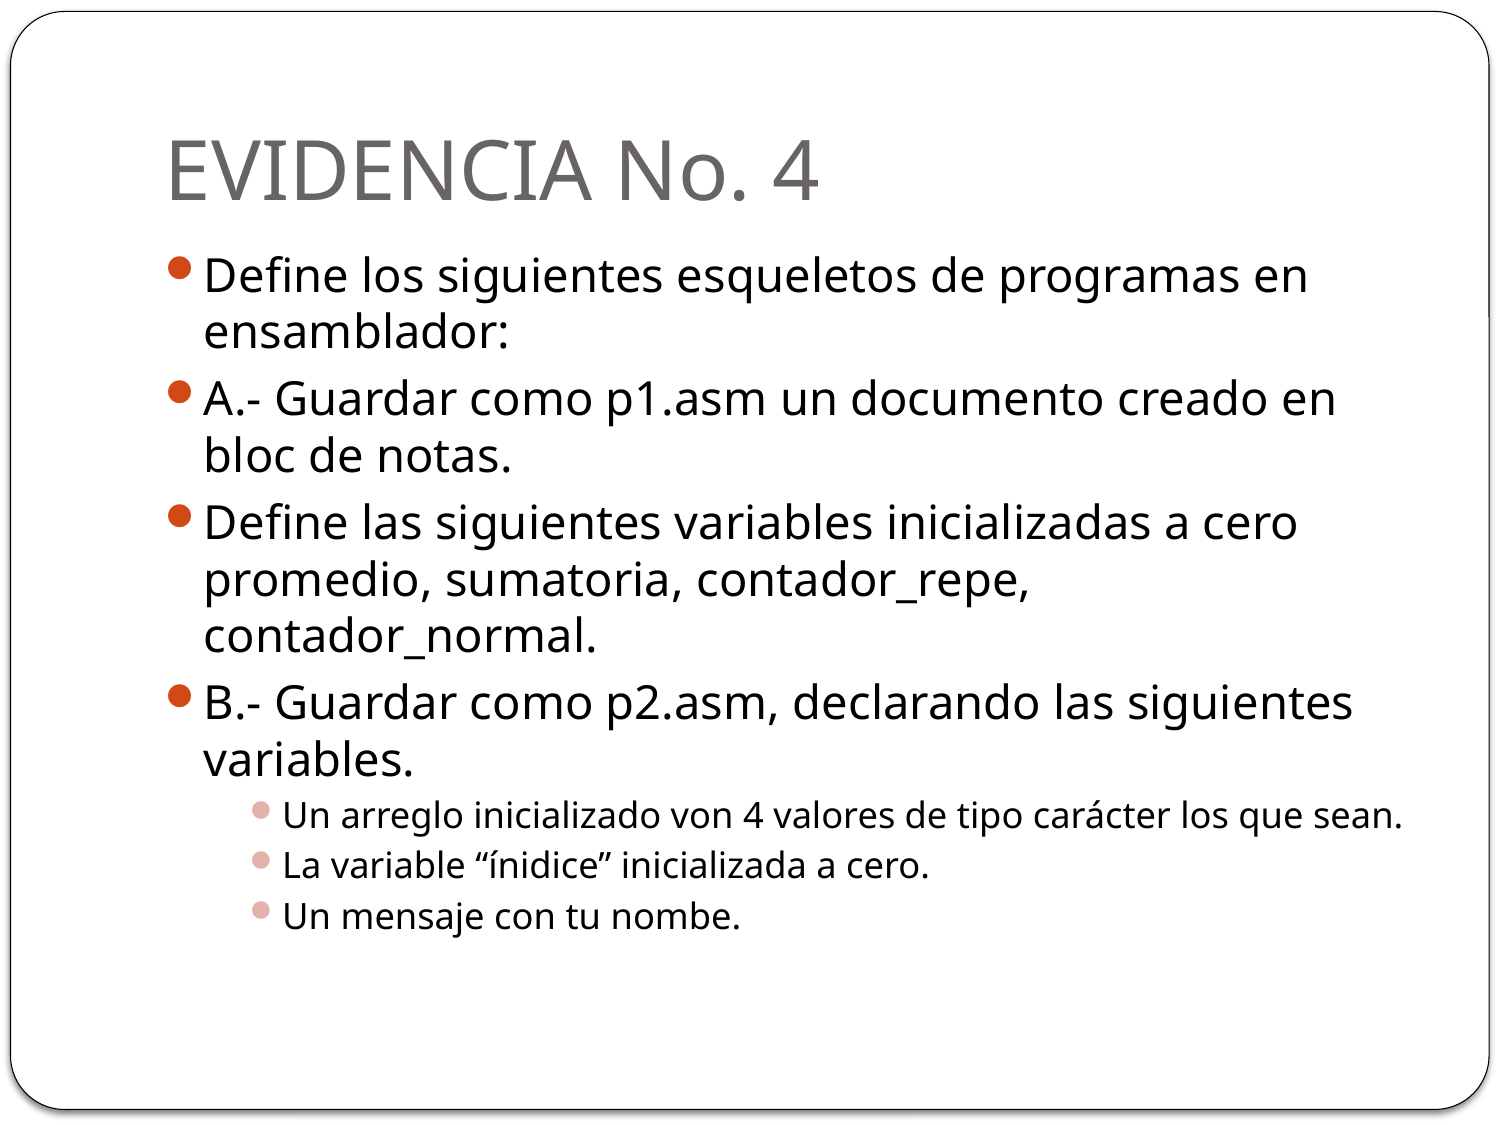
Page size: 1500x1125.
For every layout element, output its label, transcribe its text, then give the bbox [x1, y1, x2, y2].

list Define los siguientes esqueletos de programas en ensamblador: A.- Guardar como p1.asm un documento creado en bloc de notas. Define las siguientes variables inicializadas a cero promedio, sumatoria, contador_repe, contador_normal. B.- Guardar como p2.asm, declarando las siguientes variables. Un arreglo inicializado von 4 valores de tipo carácter los que sean. La variable “ínidice” inicializada a cero. Un mensaje con tu nombe. [150, 237, 1425, 988]
title EVIDENCIA No. 4 [150, 45, 1425, 233]
